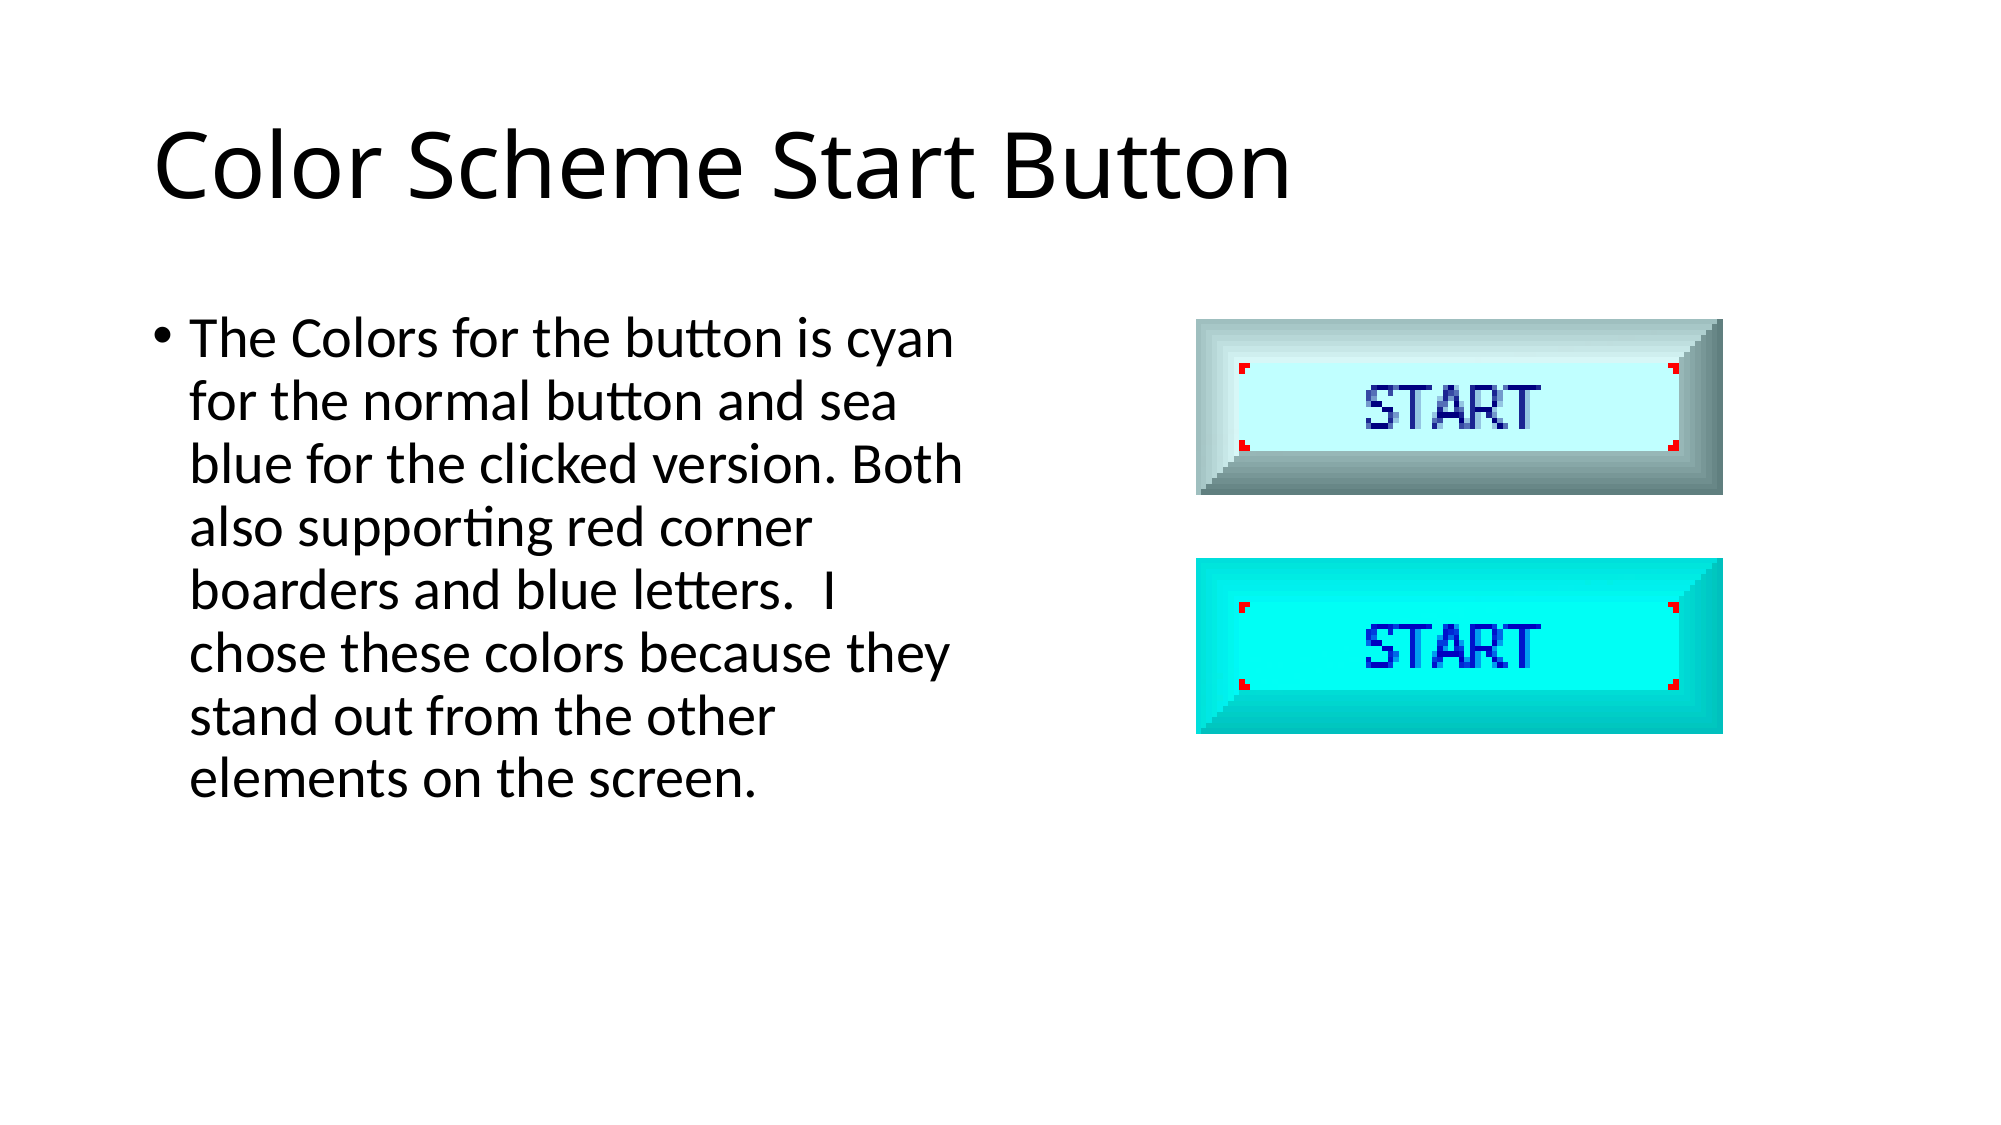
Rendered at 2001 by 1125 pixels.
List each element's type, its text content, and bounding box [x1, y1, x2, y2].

list The Colors for the button is cyan for the normal button and sea blue for the clicked version. Both also supporting red corner boarders and blue letters. I chose these colors because they stand out from the other elements on the screen. [137, 299, 988, 1014]
picture [1196, 558, 1723, 735]
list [1196, 319, 1723, 495]
title Color Scheme Start Button [137, 59, 1863, 278]
